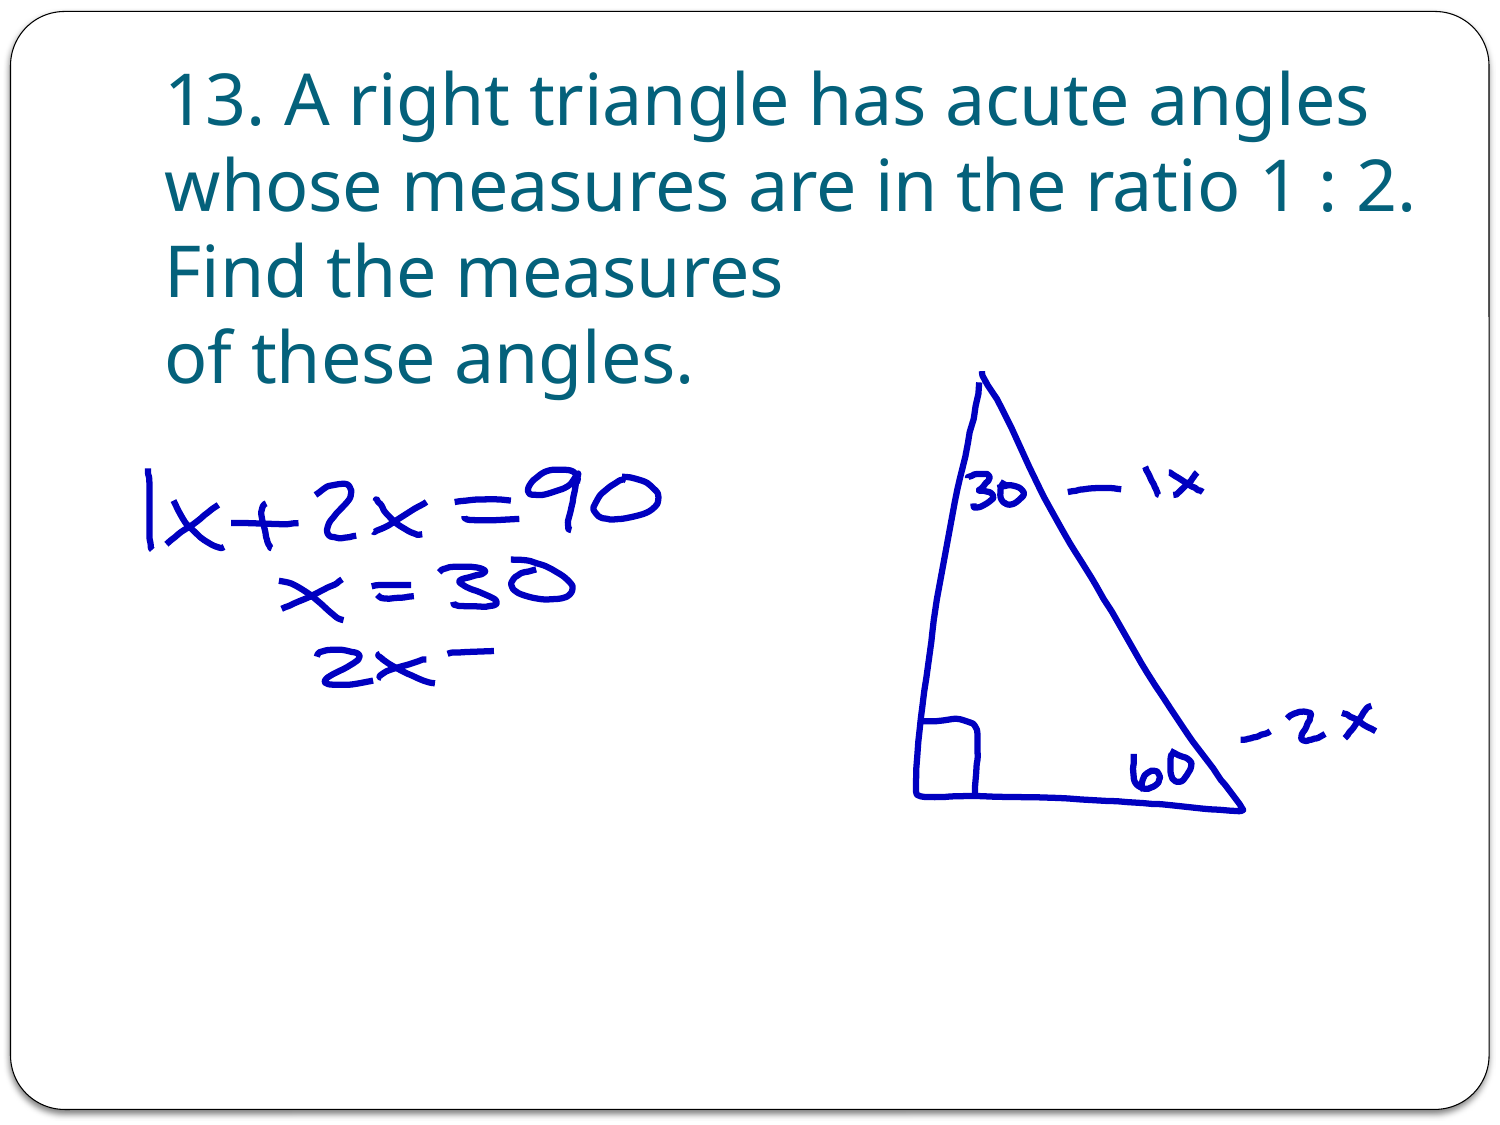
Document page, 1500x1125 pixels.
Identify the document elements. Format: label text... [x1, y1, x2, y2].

text_box [165, 504, 219, 545]
text_box [316, 648, 374, 686]
text_box [438, 565, 498, 608]
text_box [447, 650, 494, 655]
text_box [1359, 721, 1377, 732]
text_box [592, 475, 660, 521]
text_box [377, 653, 401, 668]
text_box [172, 500, 196, 526]
text_box [1341, 712, 1357, 721]
text_box [1286, 710, 1326, 742]
text_box [281, 578, 343, 610]
text_box [967, 473, 994, 509]
text_box [915, 371, 1244, 812]
text_box [527, 468, 579, 531]
text_box [400, 668, 436, 685]
text_box [454, 498, 511, 503]
text_box [376, 594, 414, 600]
text_box [378, 658, 427, 679]
text_box [1132, 753, 1161, 791]
text_box [1240, 730, 1271, 741]
text_box [375, 498, 399, 521]
text_box [921, 717, 979, 793]
text_box [1144, 466, 1160, 496]
text_box [278, 580, 311, 597]
text_box [147, 468, 153, 551]
text_box [1168, 471, 1187, 483]
text_box [1067, 487, 1122, 493]
text_box [394, 519, 423, 536]
text_box [269, 522, 299, 526]
text_box [371, 584, 412, 588]
text_box [1188, 484, 1204, 493]
text_box [260, 502, 273, 550]
text_box [1169, 750, 1193, 783]
text_box [997, 480, 1025, 506]
text_box [189, 523, 225, 549]
text_box [372, 501, 427, 533]
text_box [308, 596, 344, 621]
text_box [510, 558, 574, 601]
title 13. A right triangle has acute angles whose measures are in the ratio 1 : 2. Find the measures of these angles. [150, 45, 1463, 413]
text_box [1173, 471, 1198, 496]
text_box [463, 516, 520, 521]
text_box [315, 483, 357, 540]
text_box [1344, 705, 1372, 739]
